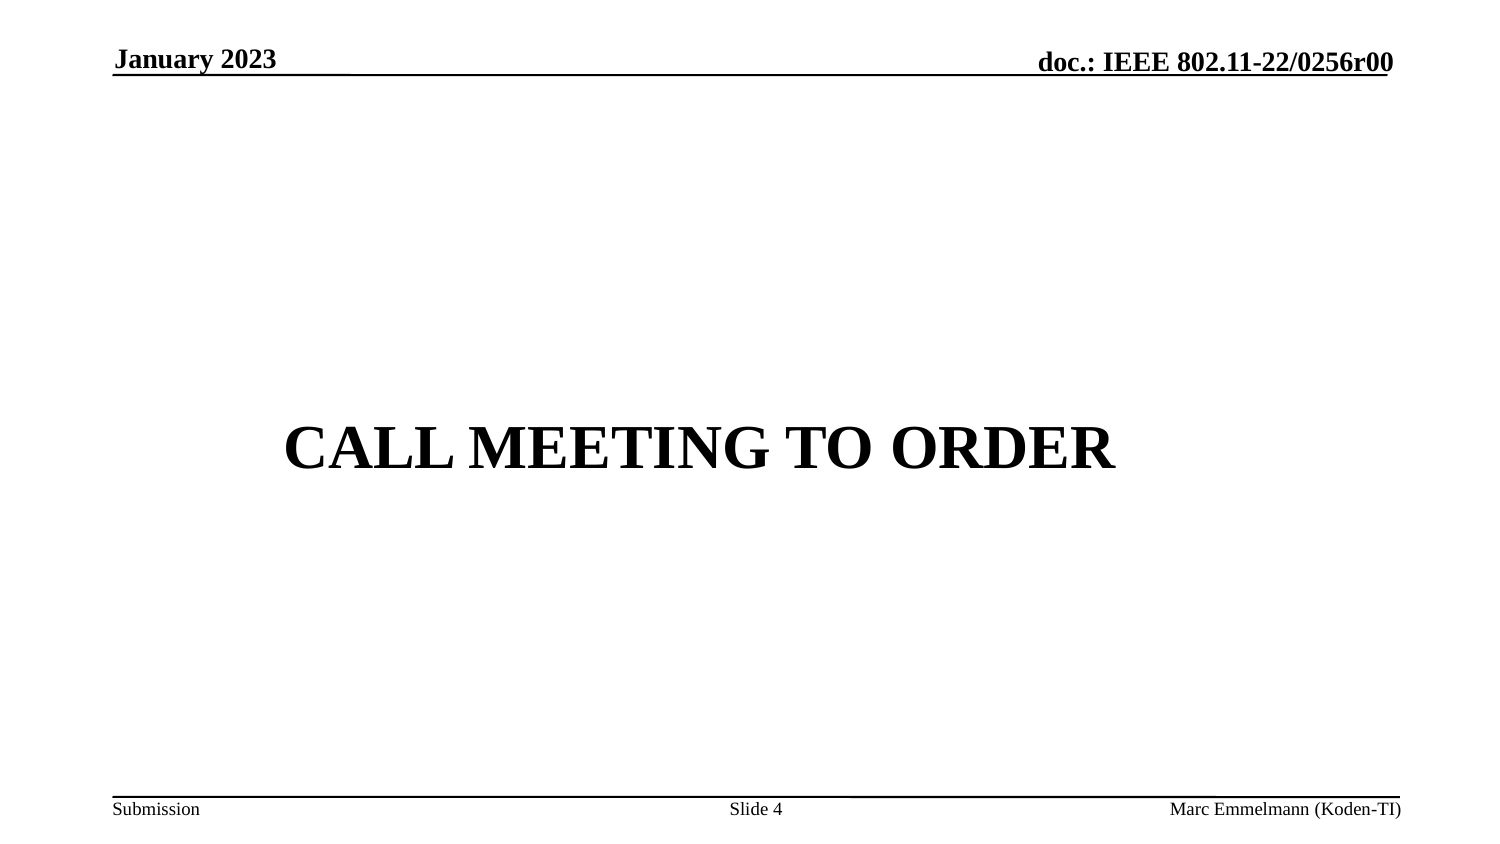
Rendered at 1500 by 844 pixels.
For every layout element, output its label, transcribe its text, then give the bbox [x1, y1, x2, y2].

slide_number Slide 4 [712, 796, 800, 842]
footer Marc Emmelmann (Koden-TI) [878, 796, 1402, 820]
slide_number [114, 40, 423, 75]
title Call Meeting to Order [267, 398, 1500, 567]
